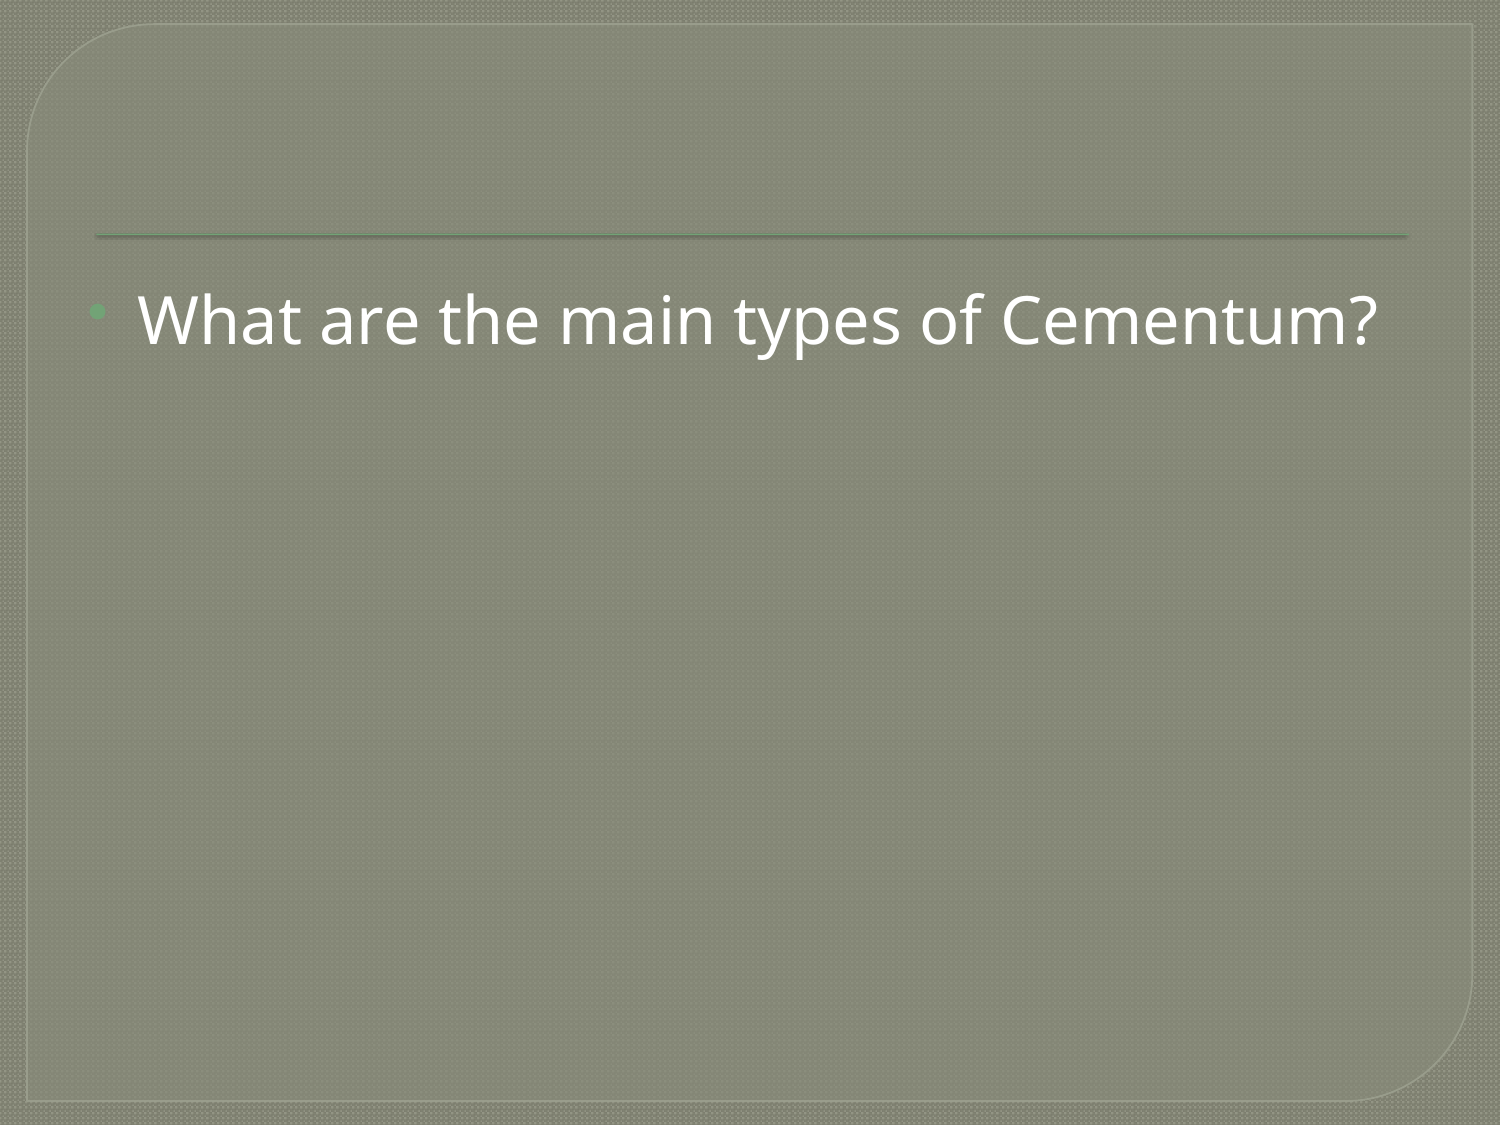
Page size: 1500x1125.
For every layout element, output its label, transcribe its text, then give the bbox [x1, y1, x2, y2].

list What are the main types of Cementum? [75, 270, 1425, 1013]
